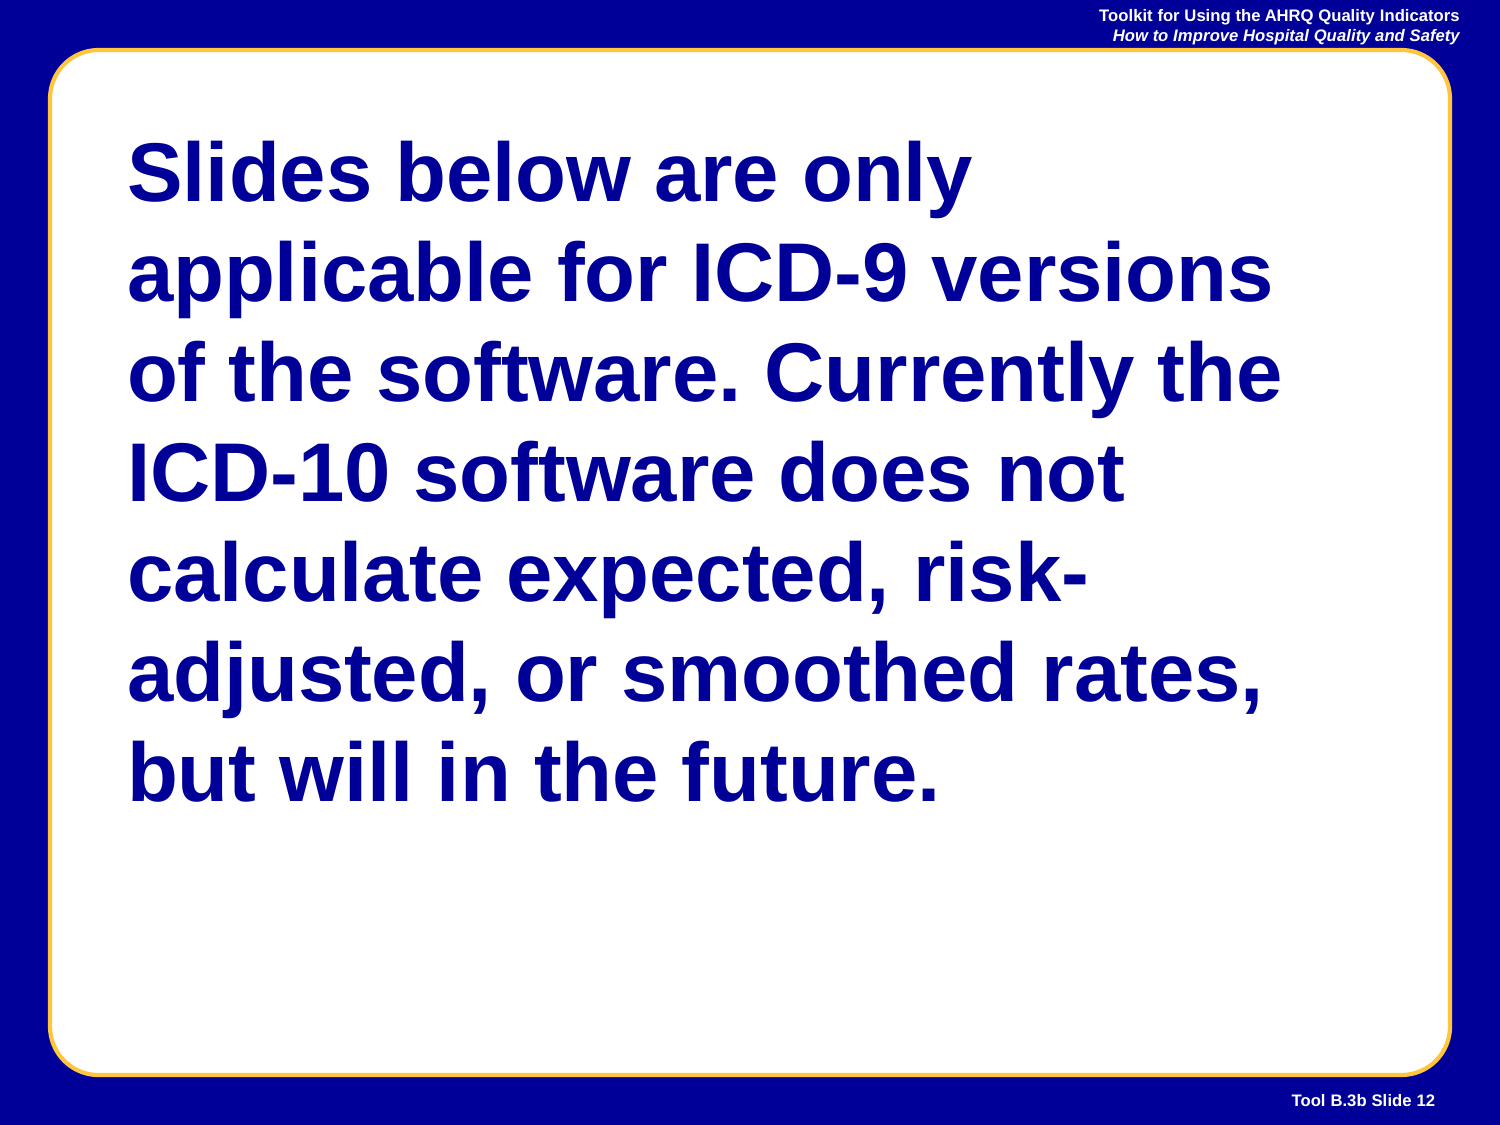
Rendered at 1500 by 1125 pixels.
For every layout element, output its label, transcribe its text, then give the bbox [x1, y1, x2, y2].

title Slides below are only applicable for ICD-9 versions of the software. Currently the ICD-10 software does not calculate expected, risk-adjusted, or smoothed rates, but will in the future. [111, 374, 1387, 563]
